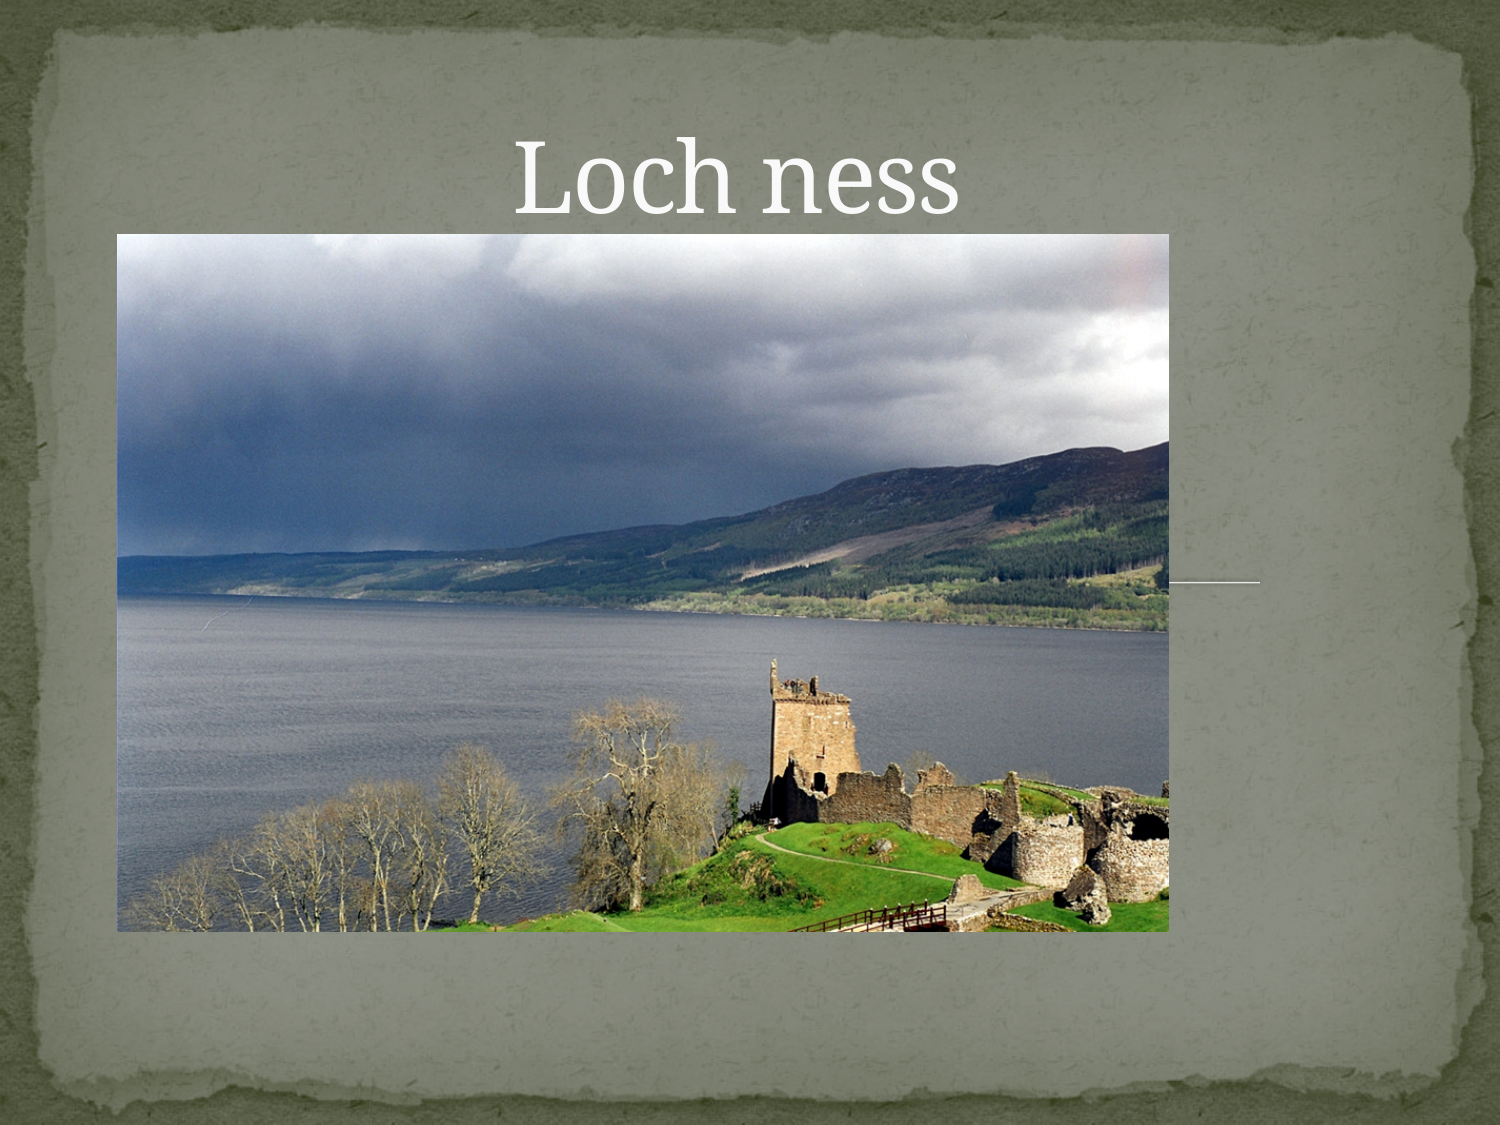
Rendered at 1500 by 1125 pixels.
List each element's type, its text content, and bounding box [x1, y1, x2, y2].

picture [117, 234, 1169, 932]
title Loch ness [112, 0, 1388, 242]
